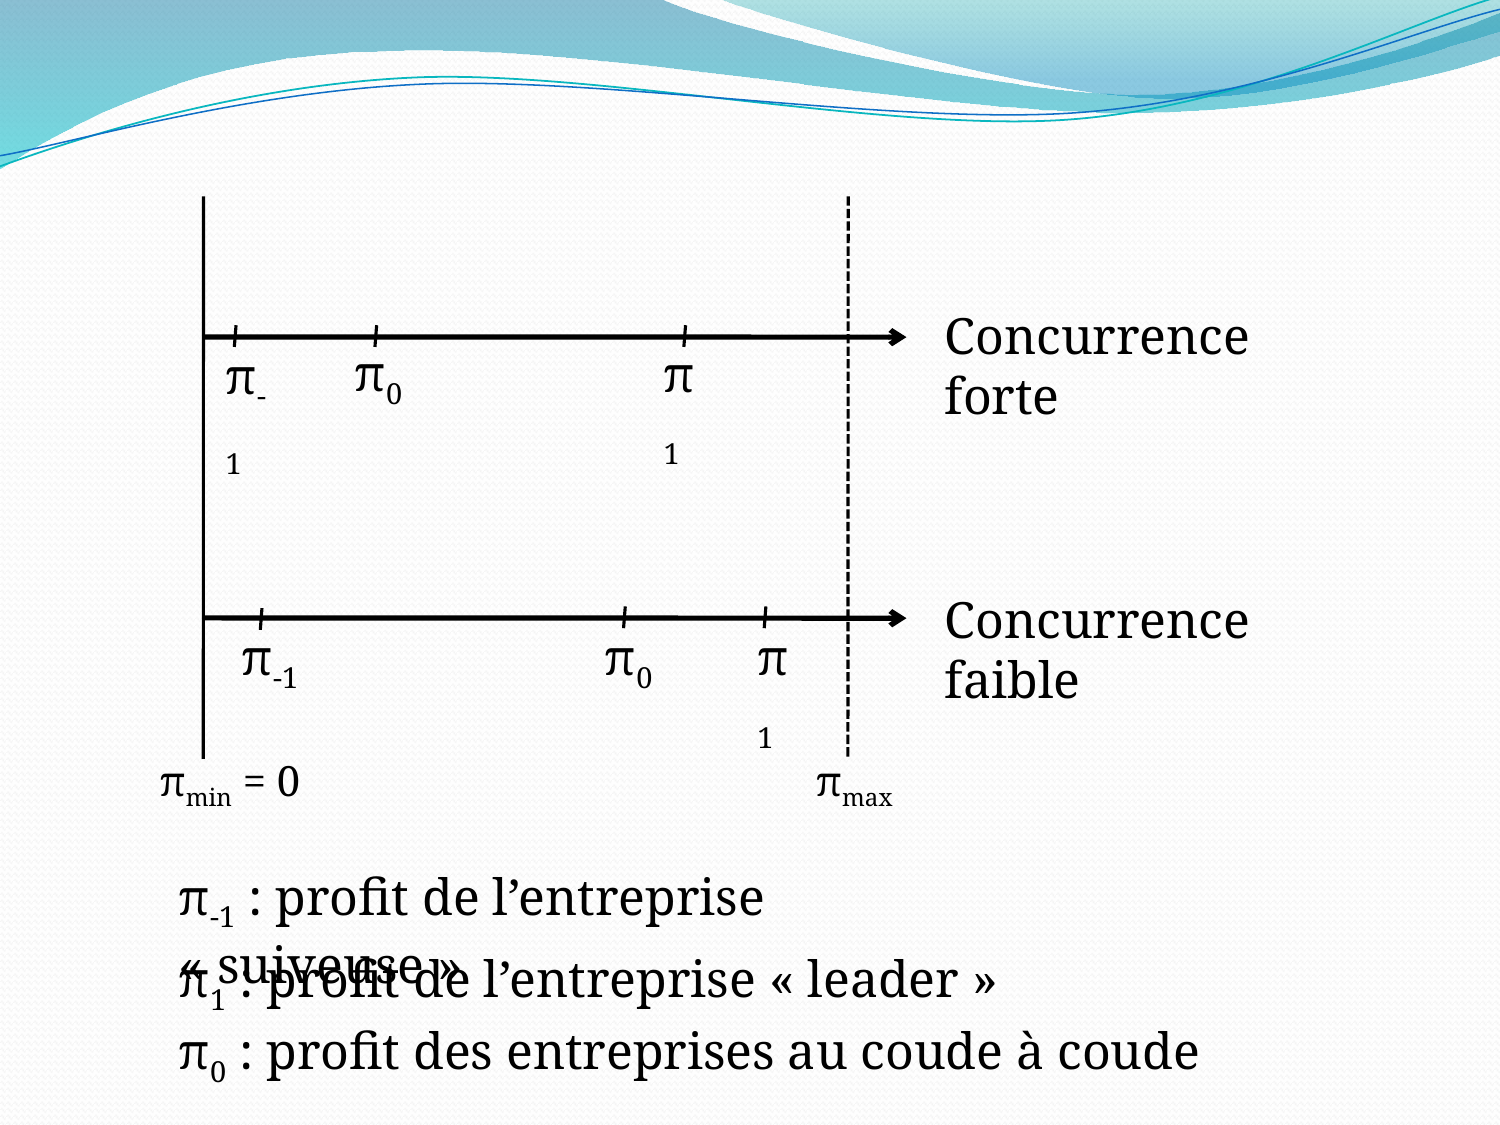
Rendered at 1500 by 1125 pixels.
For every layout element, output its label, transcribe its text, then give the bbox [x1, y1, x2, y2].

text_box π0 : profit des entreprises au coude à coude [164, 1012, 1235, 1096]
text_box π-1 : profit de l’entreprise « suiveuse » [163, 857, 998, 940]
text_box π1 : profit de l’entreprise « leader » [163, 940, 1034, 1024]
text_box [144, 195, 1400, 813]
